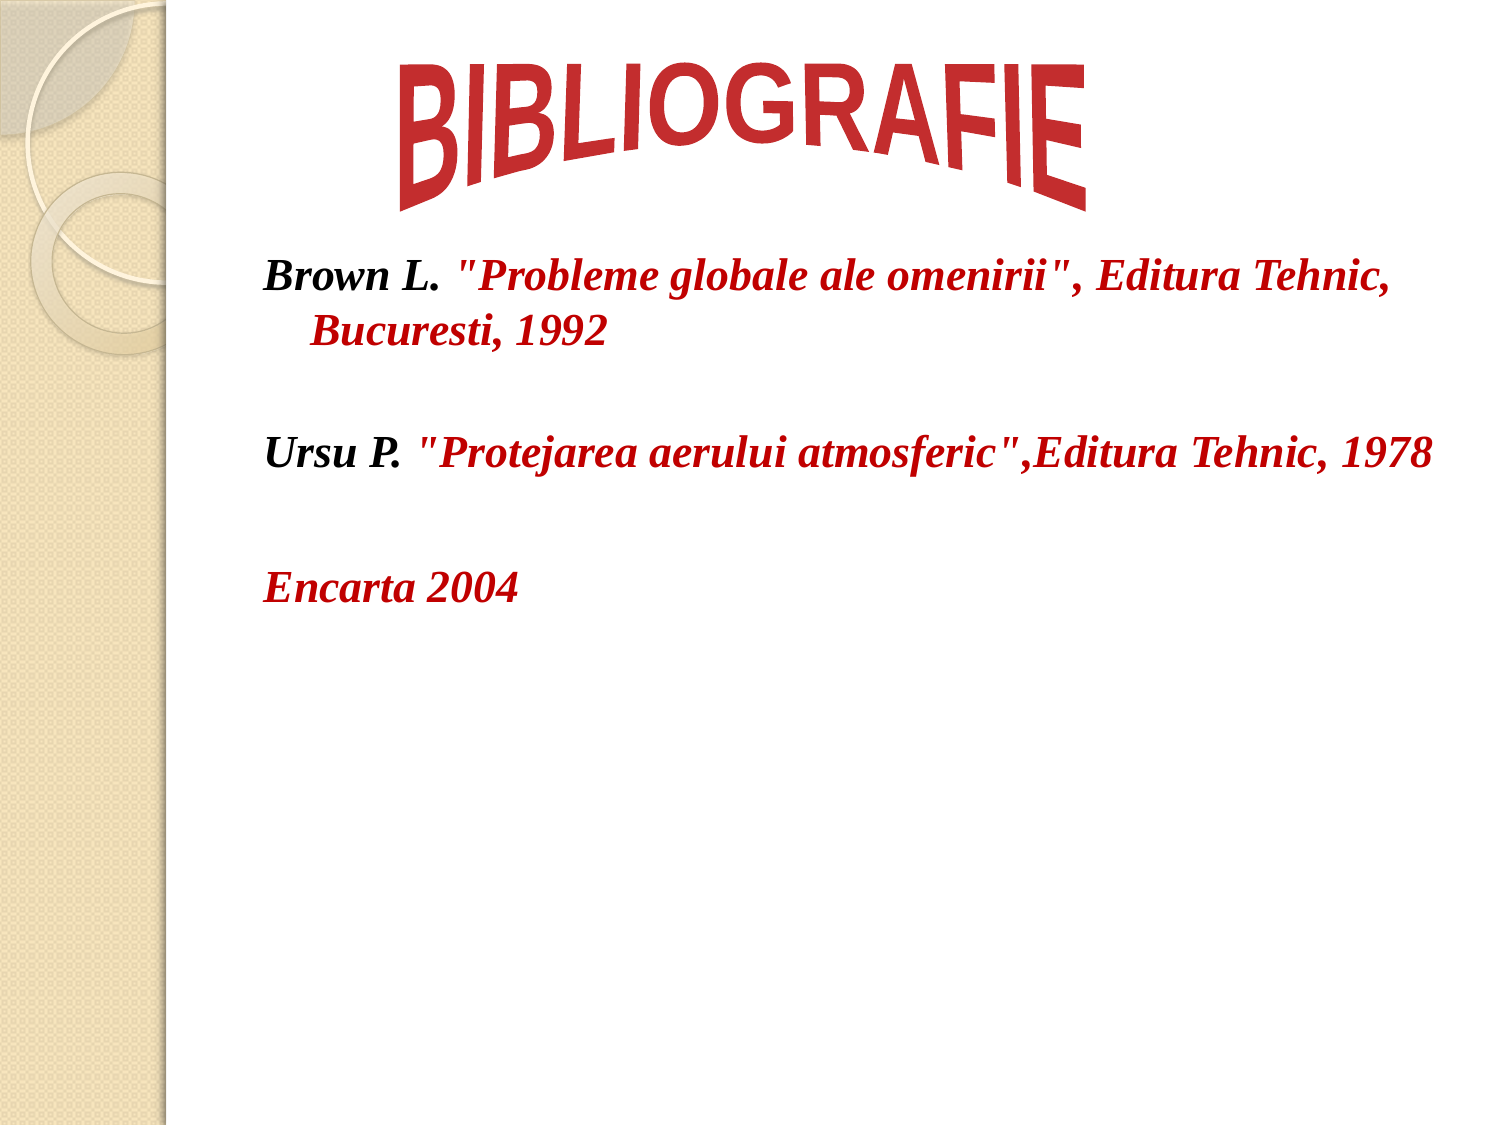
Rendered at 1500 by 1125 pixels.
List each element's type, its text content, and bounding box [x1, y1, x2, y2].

list Brown L. "Probleme globale ale omenirii", Editura Tehnic, Bucuresti, 1992 Ursu P. "Protejarea aerului atmosferic",Editura Tehnic, 1978 Encarta 2004 [235, 237, 1466, 1025]
